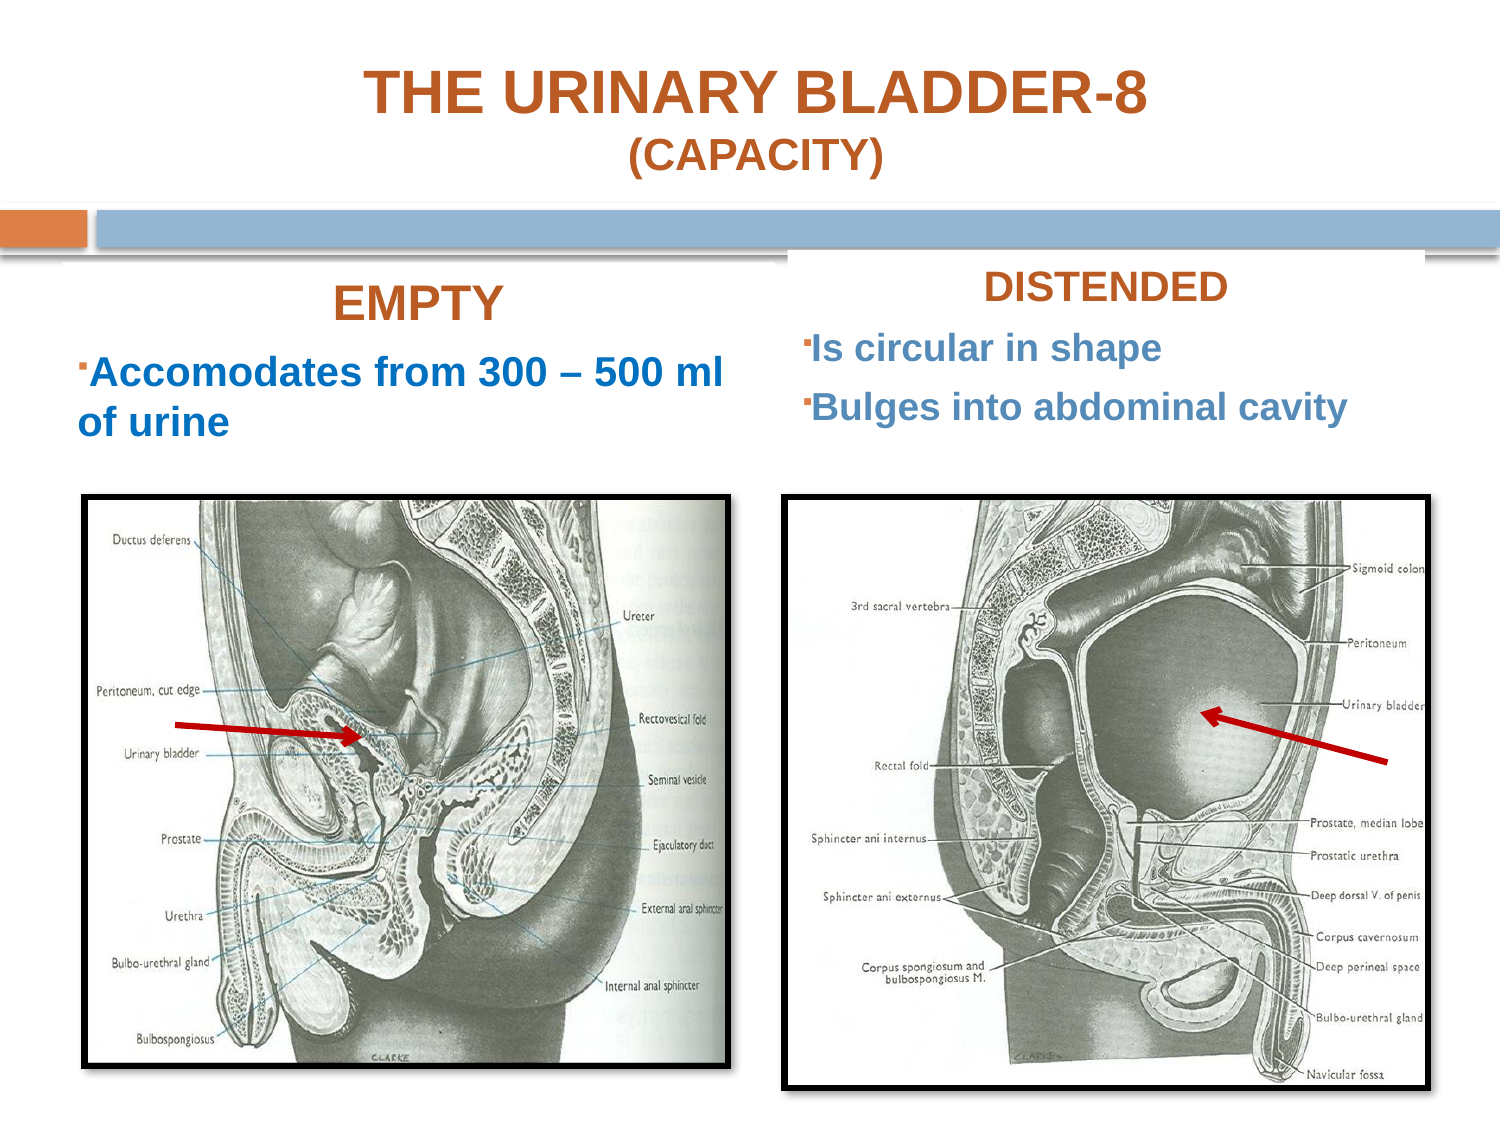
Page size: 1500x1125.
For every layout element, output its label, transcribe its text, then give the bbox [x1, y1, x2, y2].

list EMPTY Accomodates from 300 – 500 ml of urine [62, 262, 775, 475]
list DISTENDED Is circular in shape Bulges into abdominal cavity [787, 249, 1425, 438]
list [787, 499, 1426, 1086]
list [87, 499, 726, 1063]
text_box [1199, 712, 1388, 763]
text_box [174, 724, 363, 738]
title THE URINARY BLADDER-8 (CAPACITY) [87, 44, 1425, 188]
